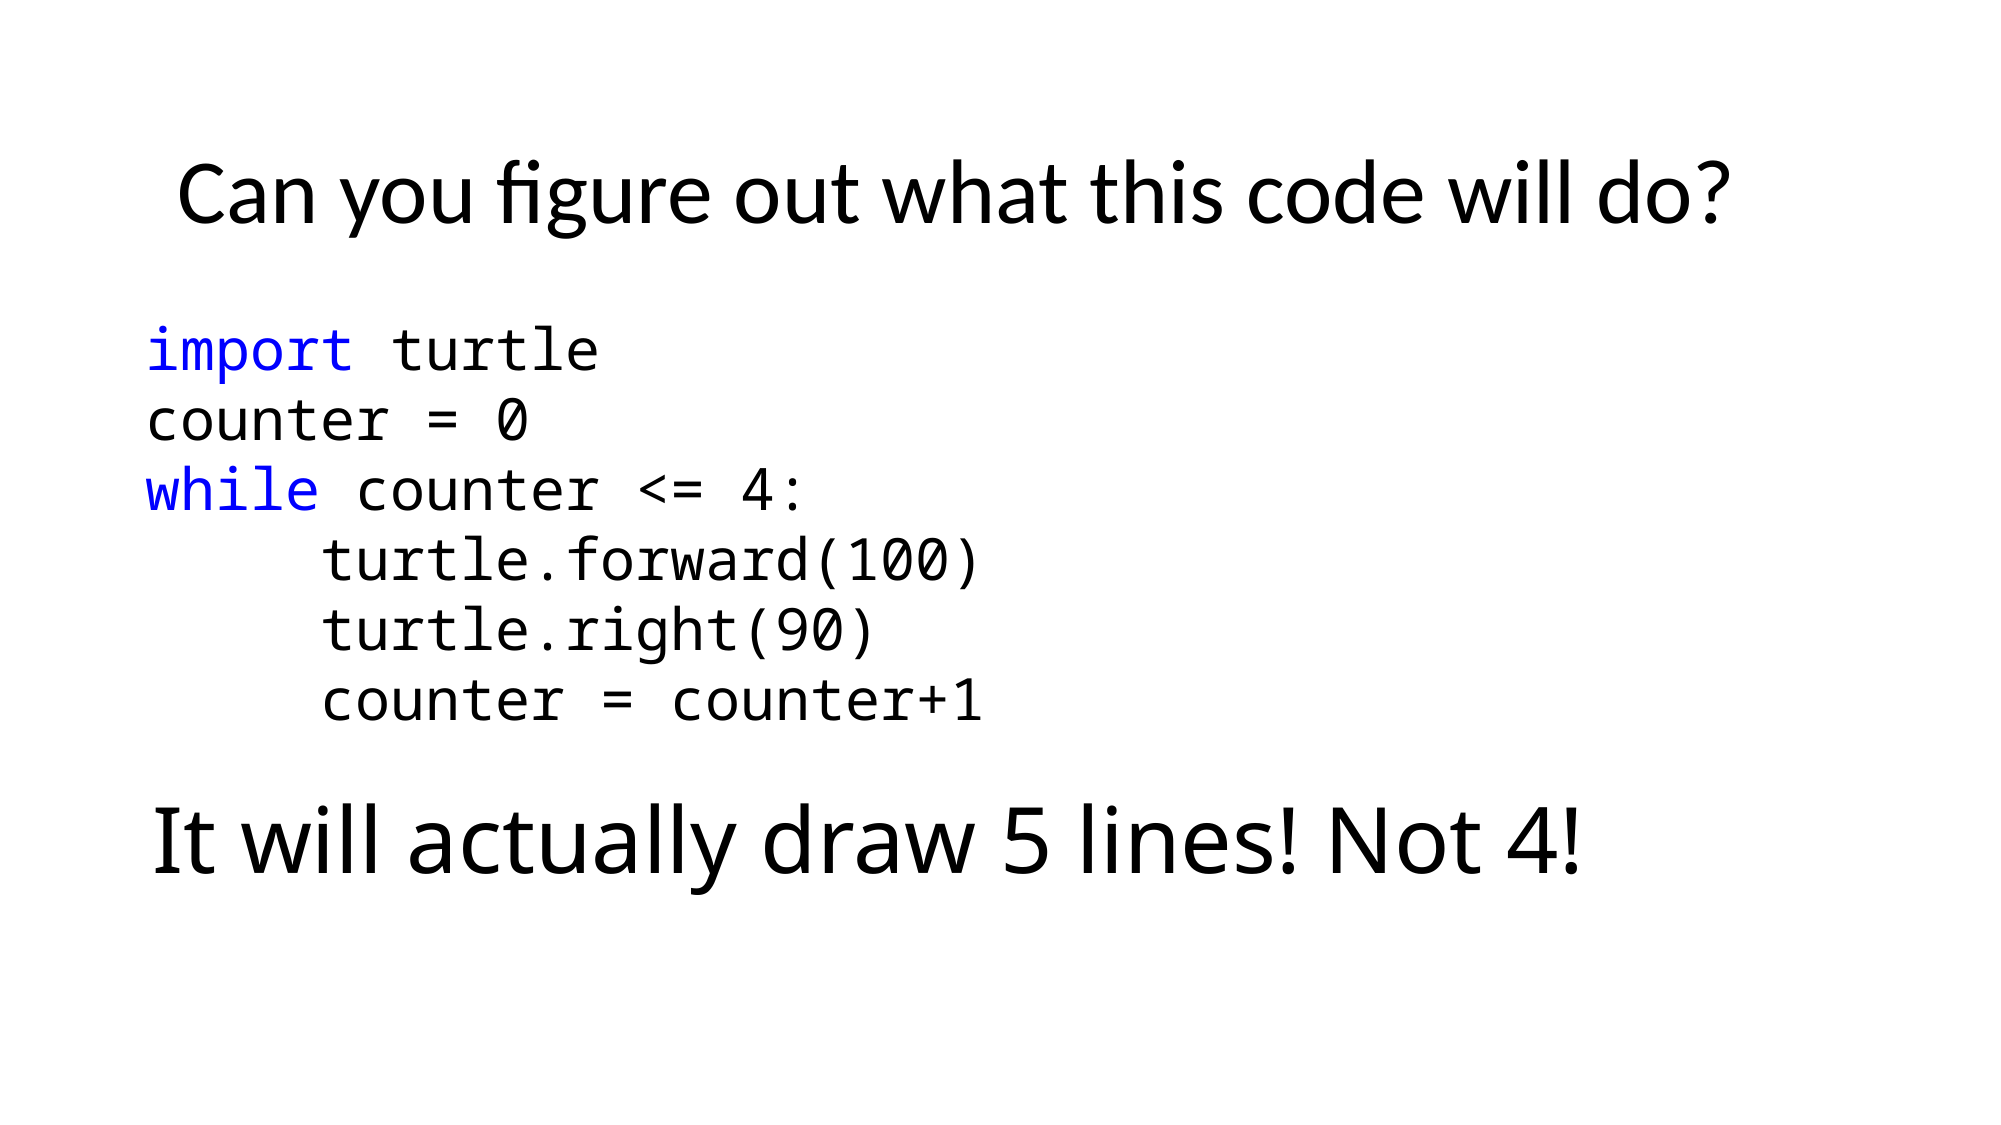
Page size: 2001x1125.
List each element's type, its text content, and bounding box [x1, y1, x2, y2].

text_box Can you figure out what this code will do? [162, 84, 1888, 303]
title It will actually draw 5 lines! Not 4! [137, 795, 1863, 1014]
text_box import turtle counter = 0 while counter <= 4: turtle.forward(100) turtle.right(90) counter = counter+1 [130, 304, 1001, 740]
